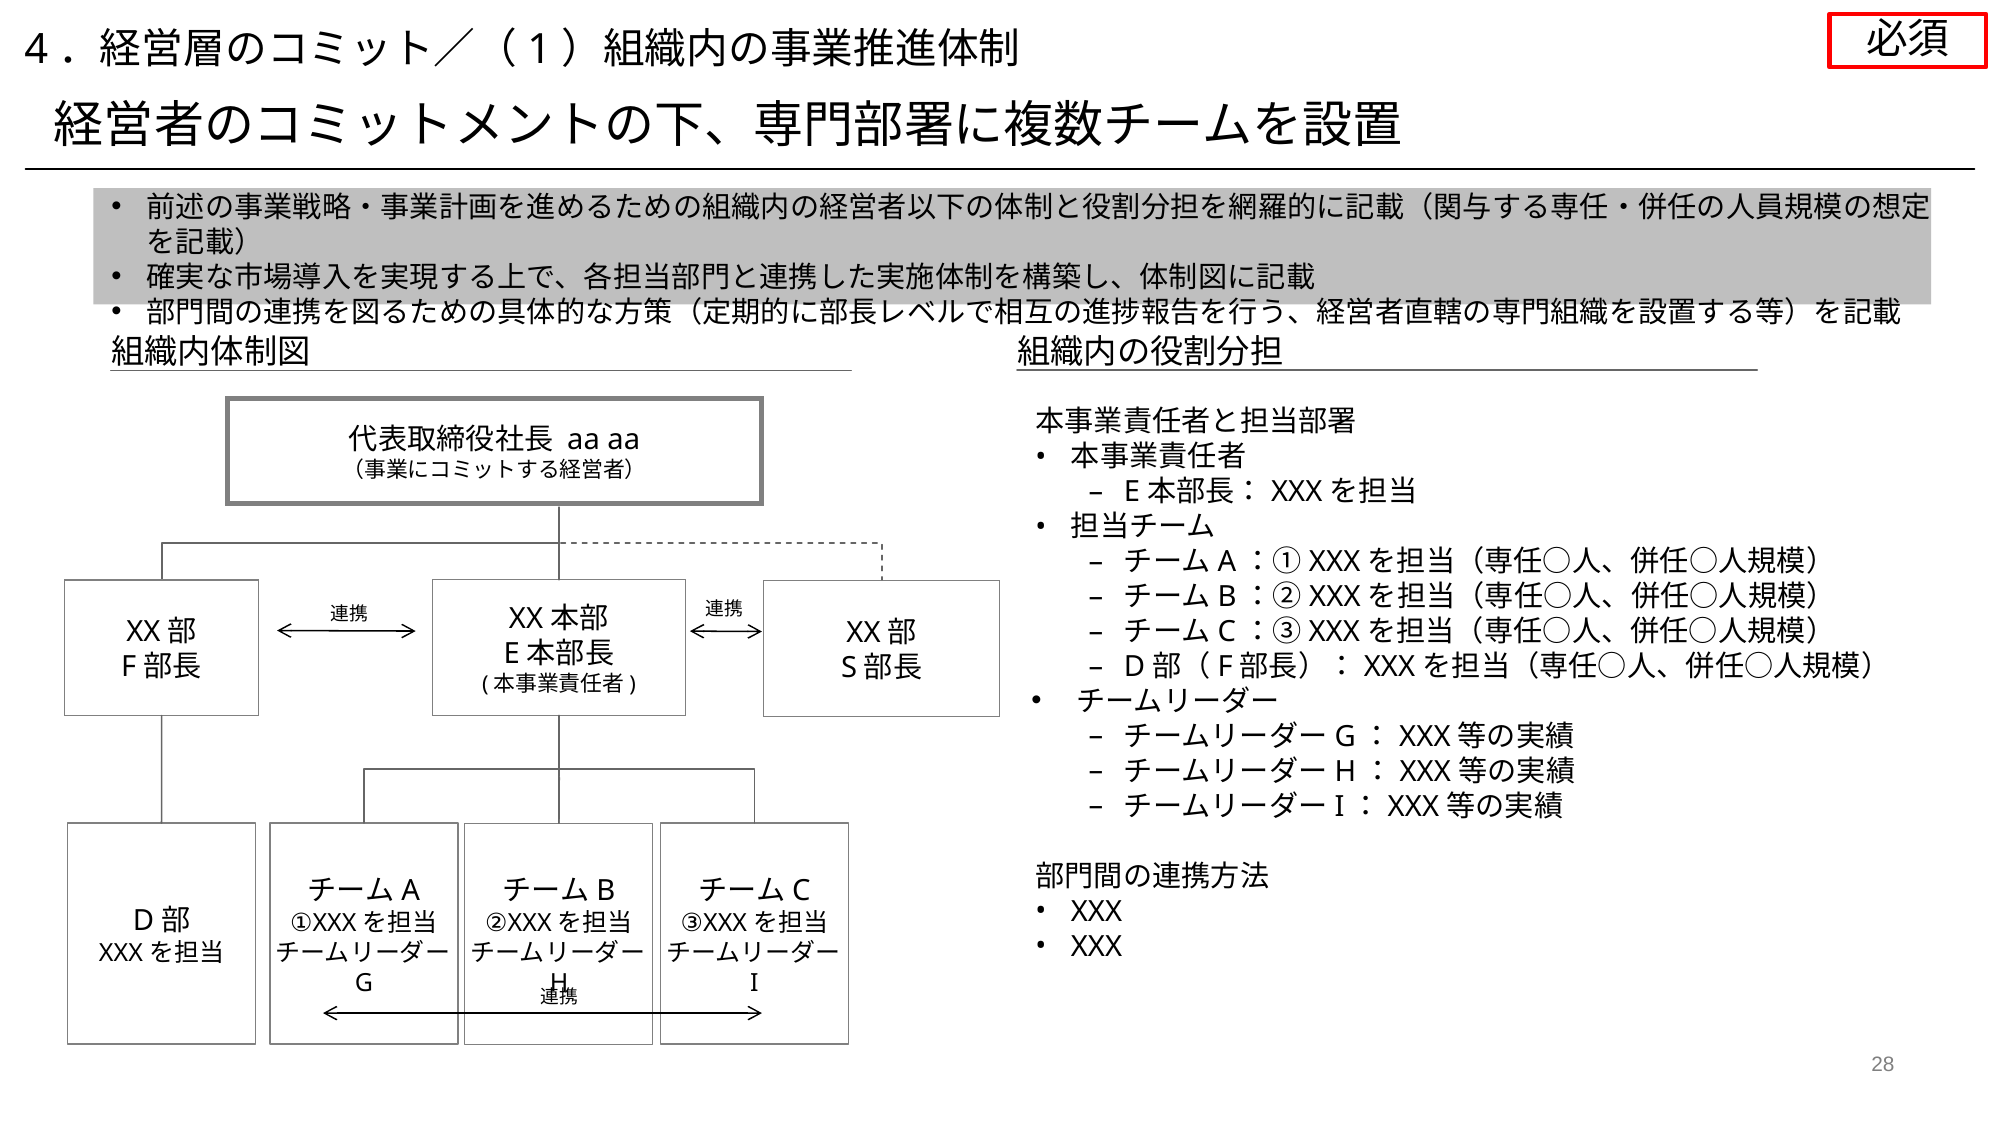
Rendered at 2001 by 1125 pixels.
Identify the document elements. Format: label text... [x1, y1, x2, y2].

text_box チームB ②XXXを担当 チームリーダーH [464, 1014, 654, 1045]
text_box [110, 322, 852, 371]
text_box D部 XXXを担当 [67, 822, 256, 1045]
text_box 4．経営層のコミット／（1）組織内の事業推進体制 [24, 28, 1818, 74]
text_box 必須 [1829, 13, 1986, 68]
text_box 連携 [674, 594, 775, 622]
text_box XX本部 E本部長 (本事業責任者) [432, 580, 686, 716]
text_box 連携 [509, 982, 610, 1010]
text_box 経営者のコミットメントの下、専門部署に複数チームを設置 [53, 99, 1899, 154]
text_box 代表取締役社長 aa aa （事業にコミットする経営者） [227, 398, 762, 504]
text_box チームA ①XXXを担当 チームリーダーG [269, 822, 459, 1045]
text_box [161, 542, 560, 580]
text_box チームB ②XXXを担当 チームリーダーH [464, 822, 654, 1012]
text_box XX部 F部長 [64, 579, 259, 716]
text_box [407, 671, 516, 868]
text_box XX部 S部長 [763, 580, 1000, 717]
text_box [602, 671, 711, 868]
text_box 本事業責任者と担当部署 本事業責任者 E本部長：XXXを担当 担当チーム チームA：①XXXを担当（専任○人、併任○人規模） チームB：②XXXを担当（専任○人、併任○人規模） チームC：③XXXを担当（専任○人、併任○人規模） D部（F部長）：XXXを担当（専任○人、併任○人規模） チームリーダー チームリーダーG：XXX等の実績 チームリーダーH：XXX等の実績 チームリーダーI：XXX等の実績 部門間の連携方法 XXX XXX [1017, 402, 1933, 1069]
text_box 前述の事業戦略・事業計画を進めるための組織内の経営者以下の体制と役割分担を網羅的に記載（関与する専任・併任の人員規模の想定を記載） 確実な市場導入を実現する上で、各担当部門と連携した実施体制を構築し、体制図に記載 部門間の連携を図るための具体的な方策（定期的に部長レベルで相互の進捗報告を行う、経営者直轄の専門組織を設置する等）を記載 [93, 188, 1932, 305]
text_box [560, 542, 883, 580]
text_box チームC ③XXXを担当 チームリーダーI [660, 822, 849, 1045]
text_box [1016, 322, 1758, 371]
text_box 連携 [299, 598, 400, 626]
